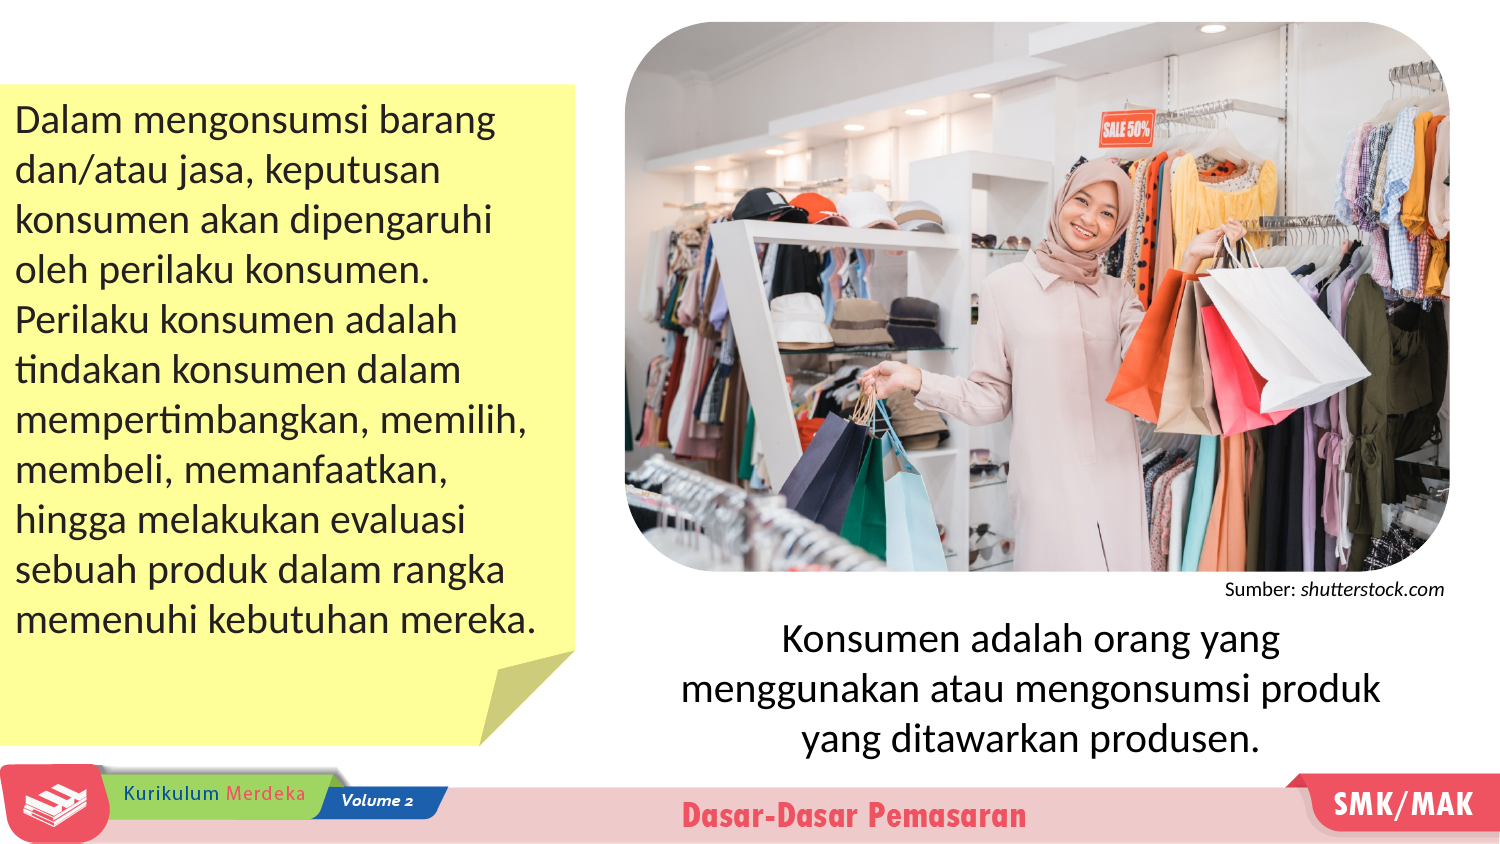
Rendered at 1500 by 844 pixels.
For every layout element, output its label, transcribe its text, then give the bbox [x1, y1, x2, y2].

text_box Sumber: shutterstock.com [1210, 568, 1460, 609]
text_box Dalam mengonsumsi barang dan/atau jasa, keputusan konsumen akan dipengaruhi oleh perilaku konsumen. Perilaku konsumen adalah tindakan konsumen dalam mempertimbangkan, memilih, membeli, memanfaatkan, hingga melakukan evaluasi sebuah produk dalam rangka memenuhi kebutuhan mereka. [0, 84, 576, 747]
picture [0, 764, 1500, 844]
picture [624, 21, 1450, 572]
text_box Konsumen adalah orang yang menggunakan atau mengonsumsi produk yang ditawarkan produsen. [649, 603, 1413, 768]
